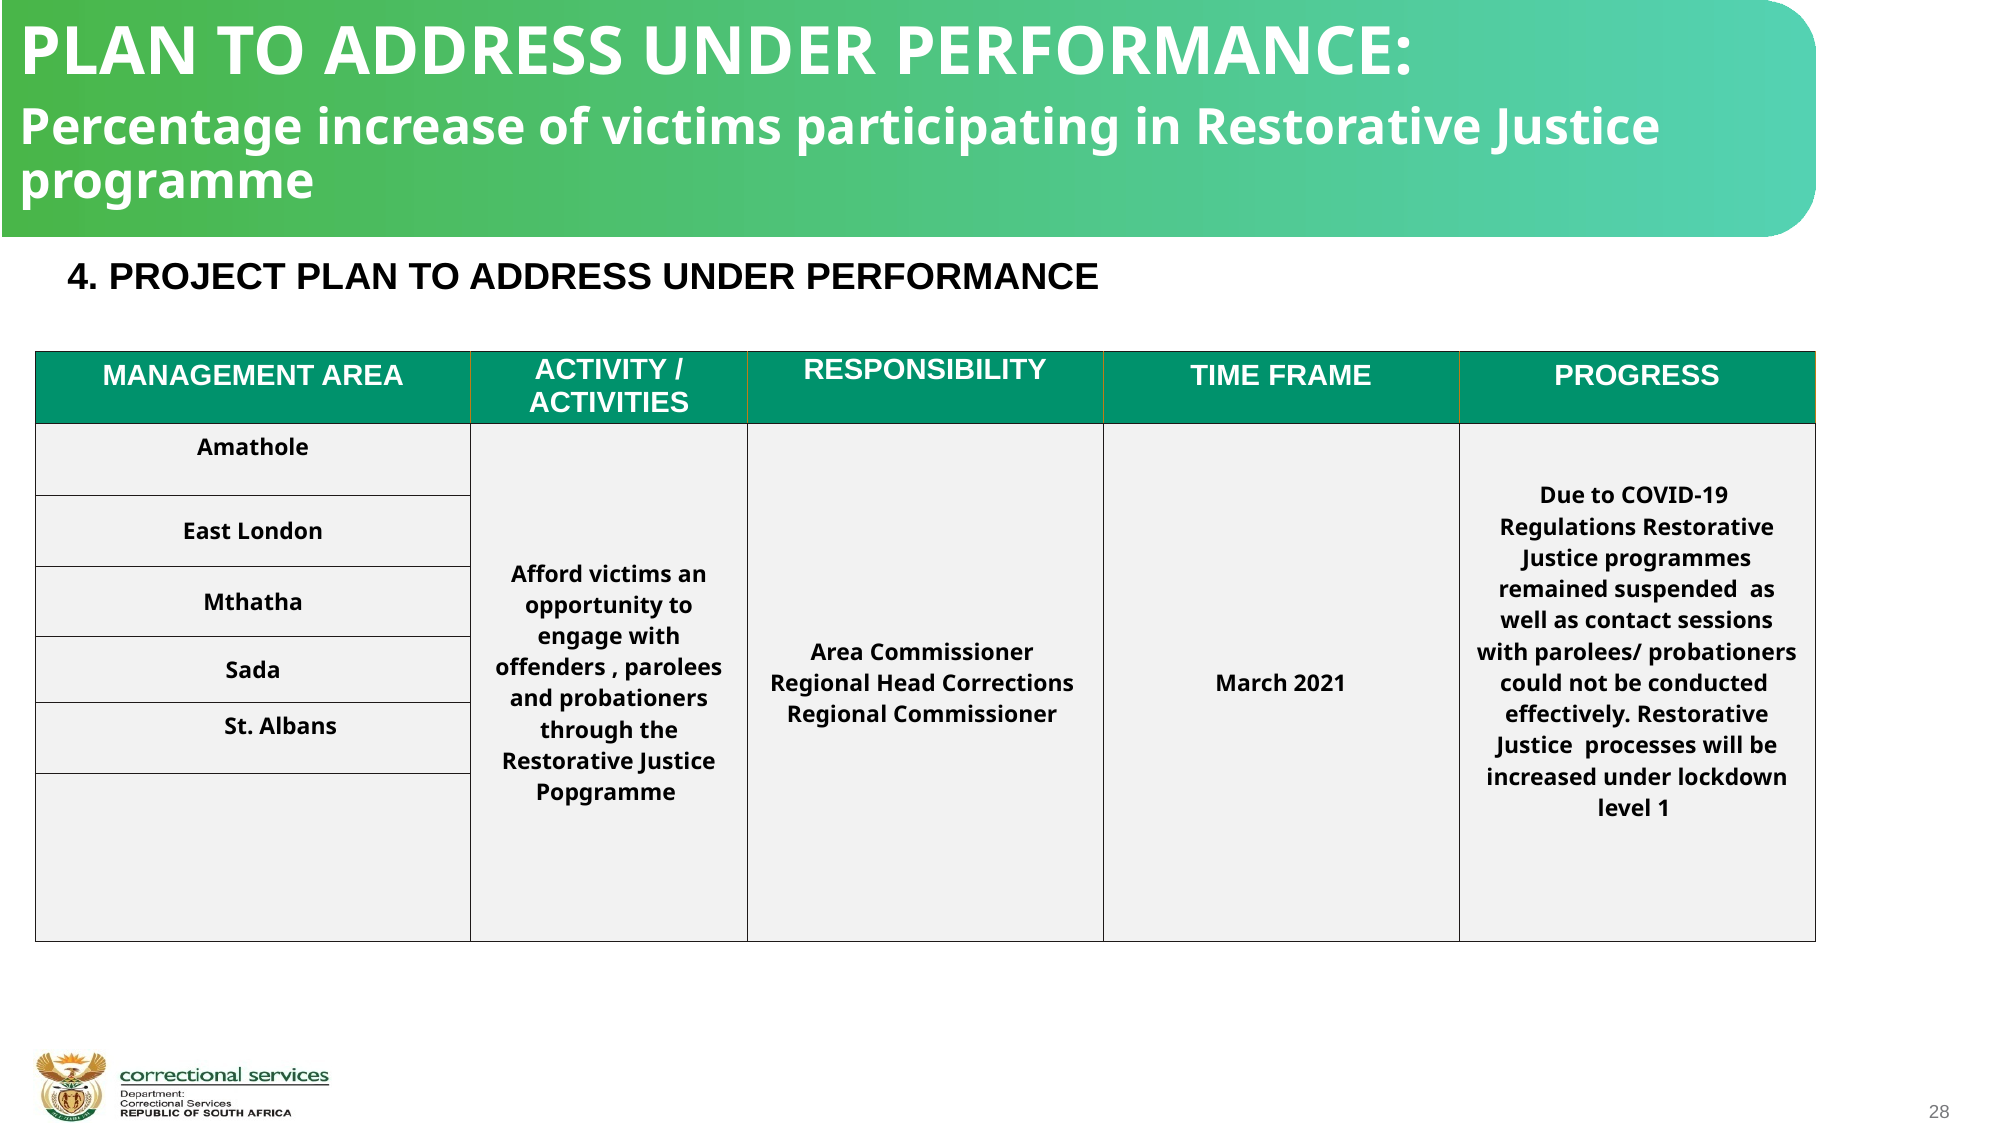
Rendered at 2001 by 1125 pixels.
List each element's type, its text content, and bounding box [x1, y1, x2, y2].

table_cell St. Albans [36, 703, 470, 773]
text_box 4. PROJECT PLAN TO ADDRESS UNDER PERFORMANCE [0, 244, 1500, 304]
table_cell Mthatha [36, 567, 470, 636]
table_cell Amathole [36, 424, 470, 495]
table_cell Area Commissioner Regional Head Corrections Regional Commissioner [748, 424, 1103, 941]
table_cell East London [36, 496, 470, 566]
table_cell [36, 774, 470, 941]
table_header MANAGEMENT AREA [36, 352, 470, 423]
table_header RESPONSIBILITY [748, 352, 1103, 423]
table_header TIME FRAME [1104, 352, 1459, 423]
table_header ACTIVITY / ACTIVITIES [471, 352, 747, 423]
text_box PLAN TO ADDRESS UNDER PERFORMANCE: Percentage increase of victims participating in Restorative Justice programme [4, 9, 1803, 96]
text_box [2, 0, 1816, 237]
table_header PROGRESS [1460, 352, 1815, 423]
table_cell Sada [36, 637, 470, 702]
picture [33, 1049, 332, 1123]
table_cell March 2021 [1104, 424, 1459, 941]
table_cell Afford victims an opportunity to engage with offenders , parolees and probationers through the Restorative Justice Popgramme [471, 424, 747, 941]
table_cell Due to COVID-19 Regulations Restorative Justice programmes remained suspended as well as contact sessions with parolees/ probationers could not be conducted effectively. Restorative Justice processes will be increased under lockdown level 1 [1460, 424, 1815, 941]
